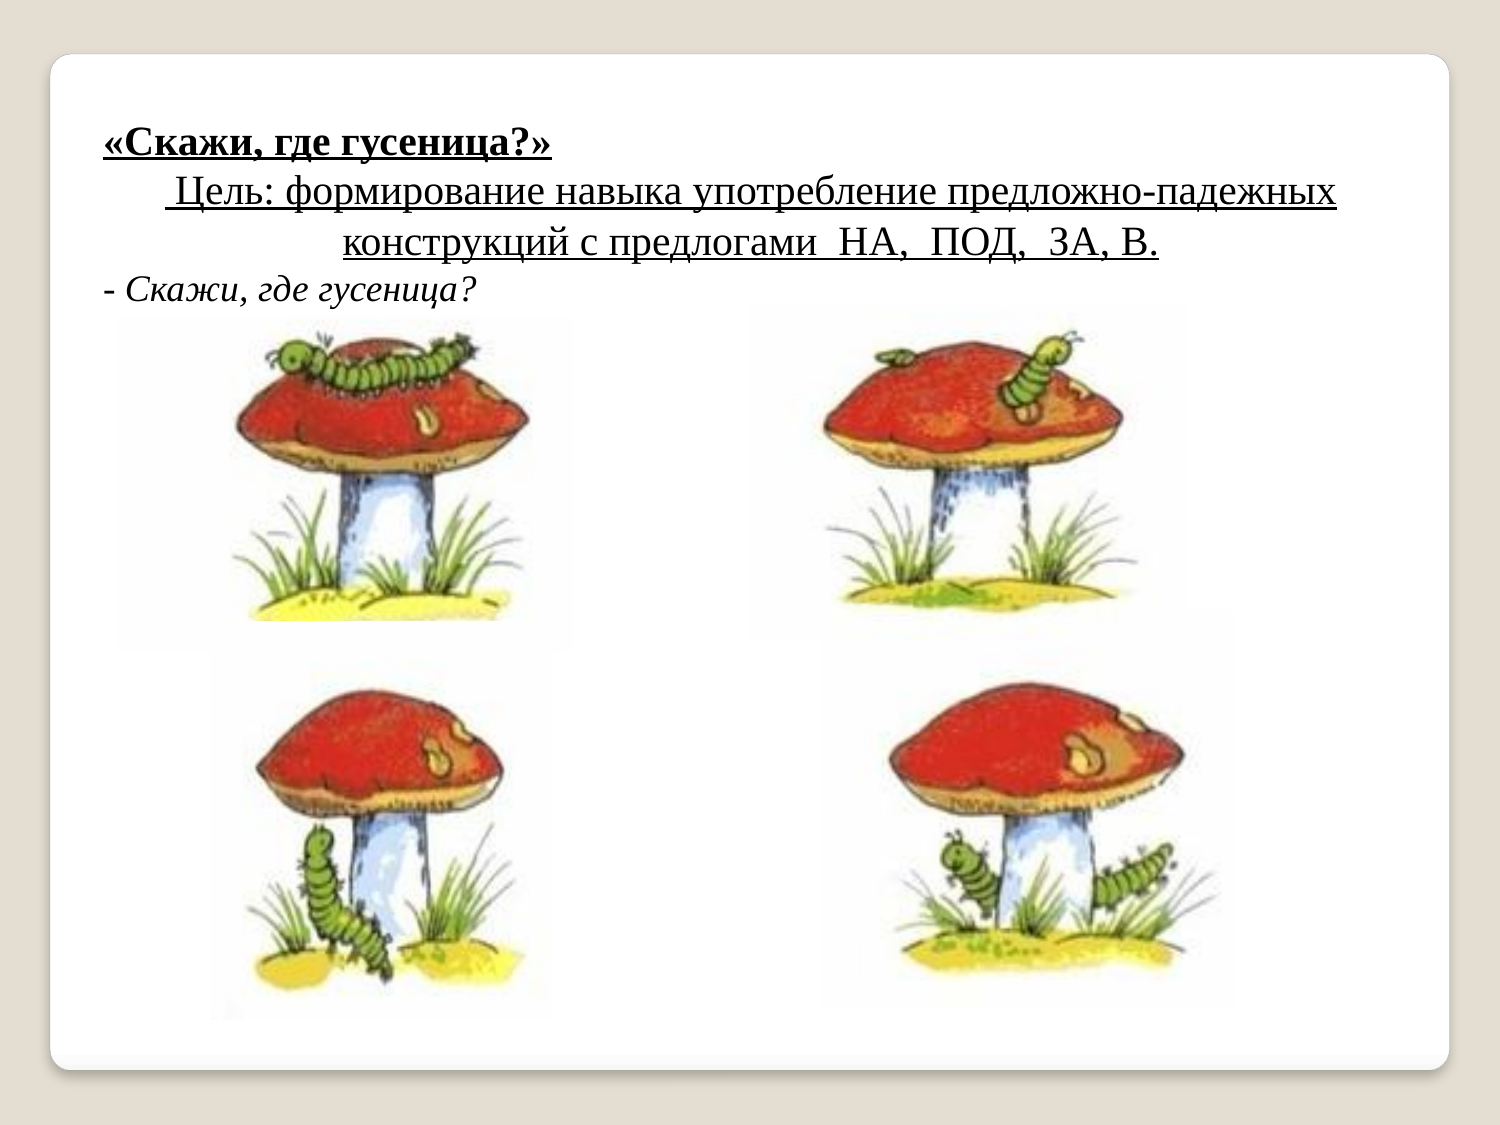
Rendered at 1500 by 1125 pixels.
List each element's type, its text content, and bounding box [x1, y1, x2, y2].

picture [116, 316, 573, 1021]
text_box «Скажи, где гусеница?» Цель: формирование навыка употребление предложно-падежных конструкций с предлогами НА, ПОД, ЗА, В. - Скажи, где гусеница? [88, 106, 1414, 316]
picture [749, 304, 1234, 1009]
